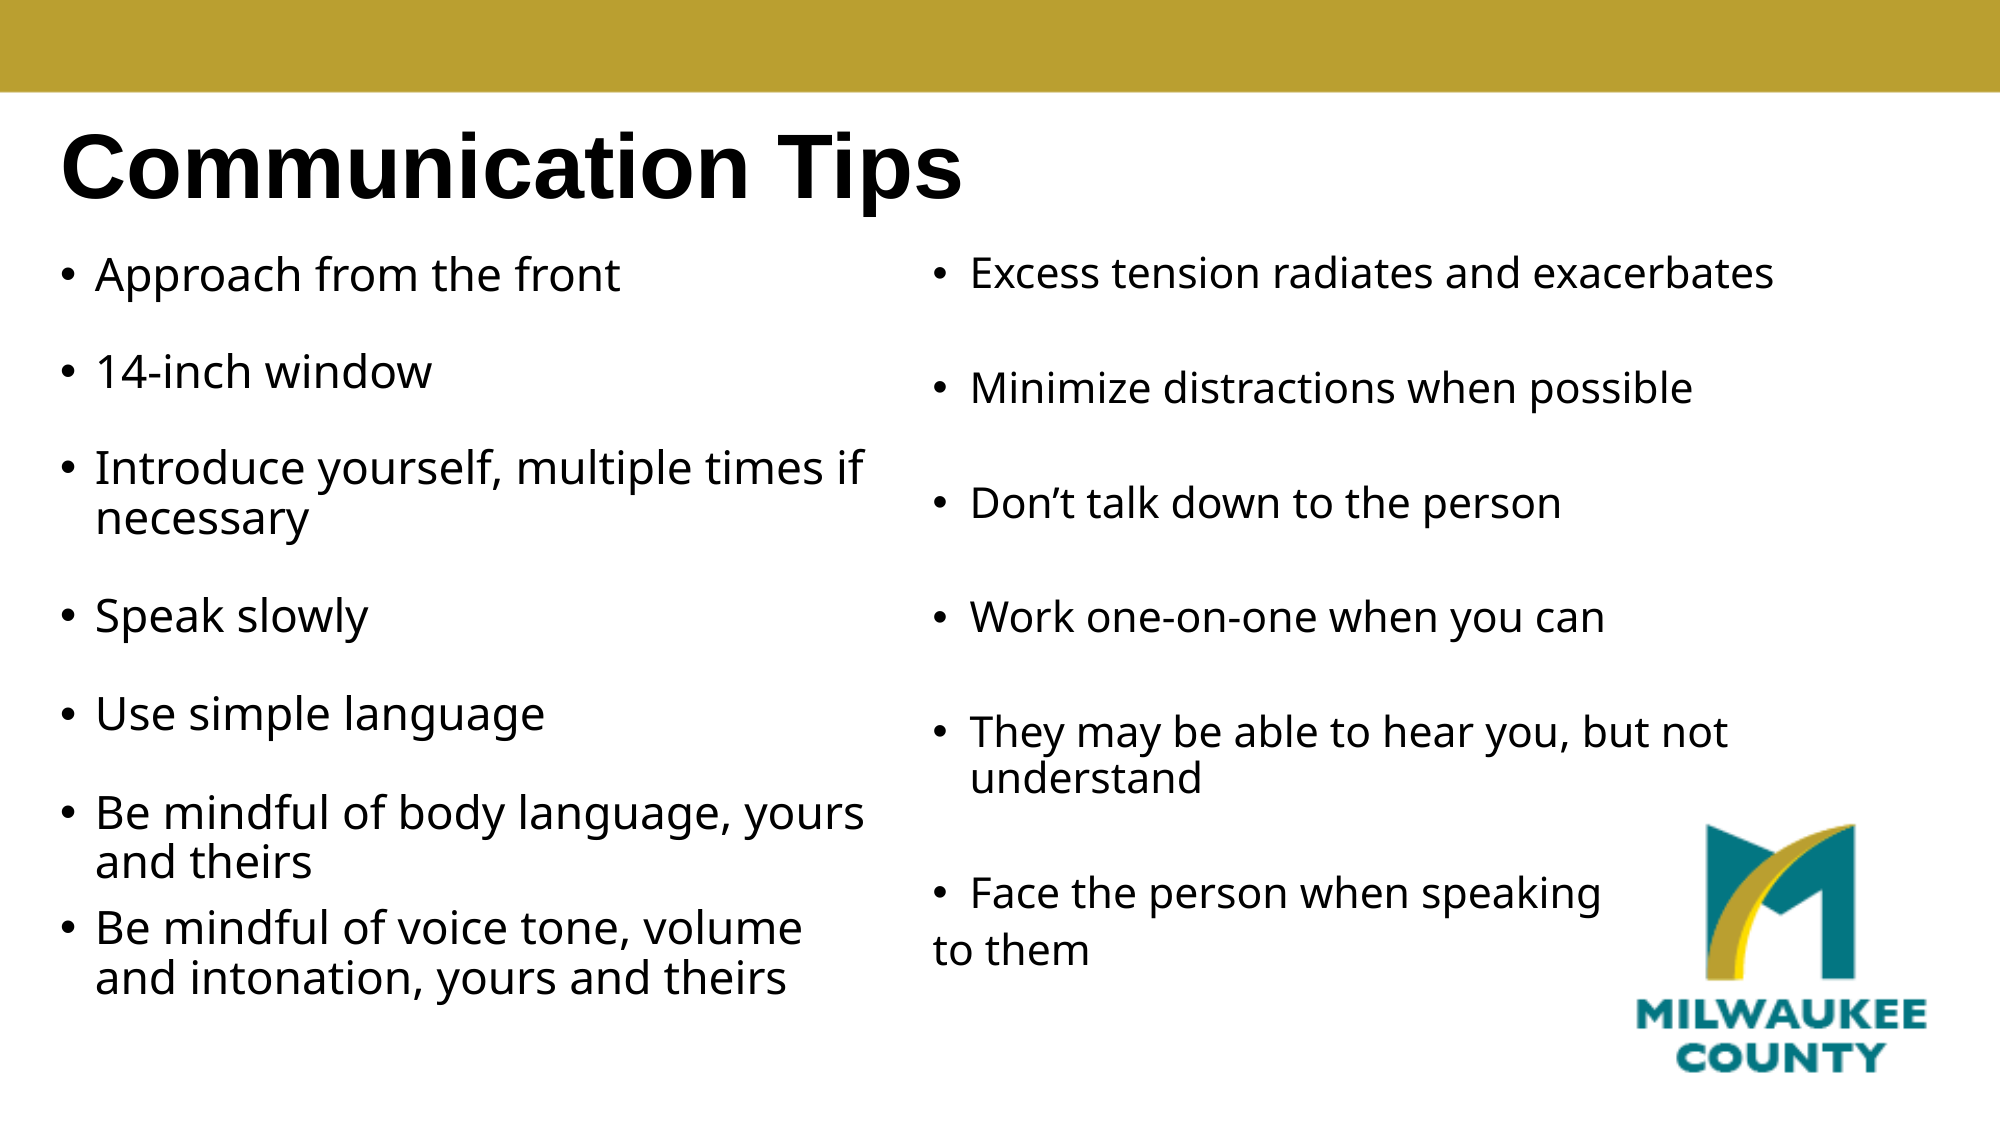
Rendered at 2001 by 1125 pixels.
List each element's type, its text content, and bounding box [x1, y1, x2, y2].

list Excess tension radiates and exacerbates Minimize distractions when possible Don’t talk down to the person Work one-on-one when you can They may be able to hear you, but not understand Face the person when speaking to them [924, 243, 1890, 992]
picture [0, 0, 2000, 1125]
list Approach from the front 14-inch window Introduce yourself, multiple times if necessary Speak slowly Use simple language Be mindful of body language, yours and theirs Be mindful of voice tone, volume and intonation, yours and theirs [51, 243, 903, 1021]
title Communication Tips [51, 59, 1864, 278]
